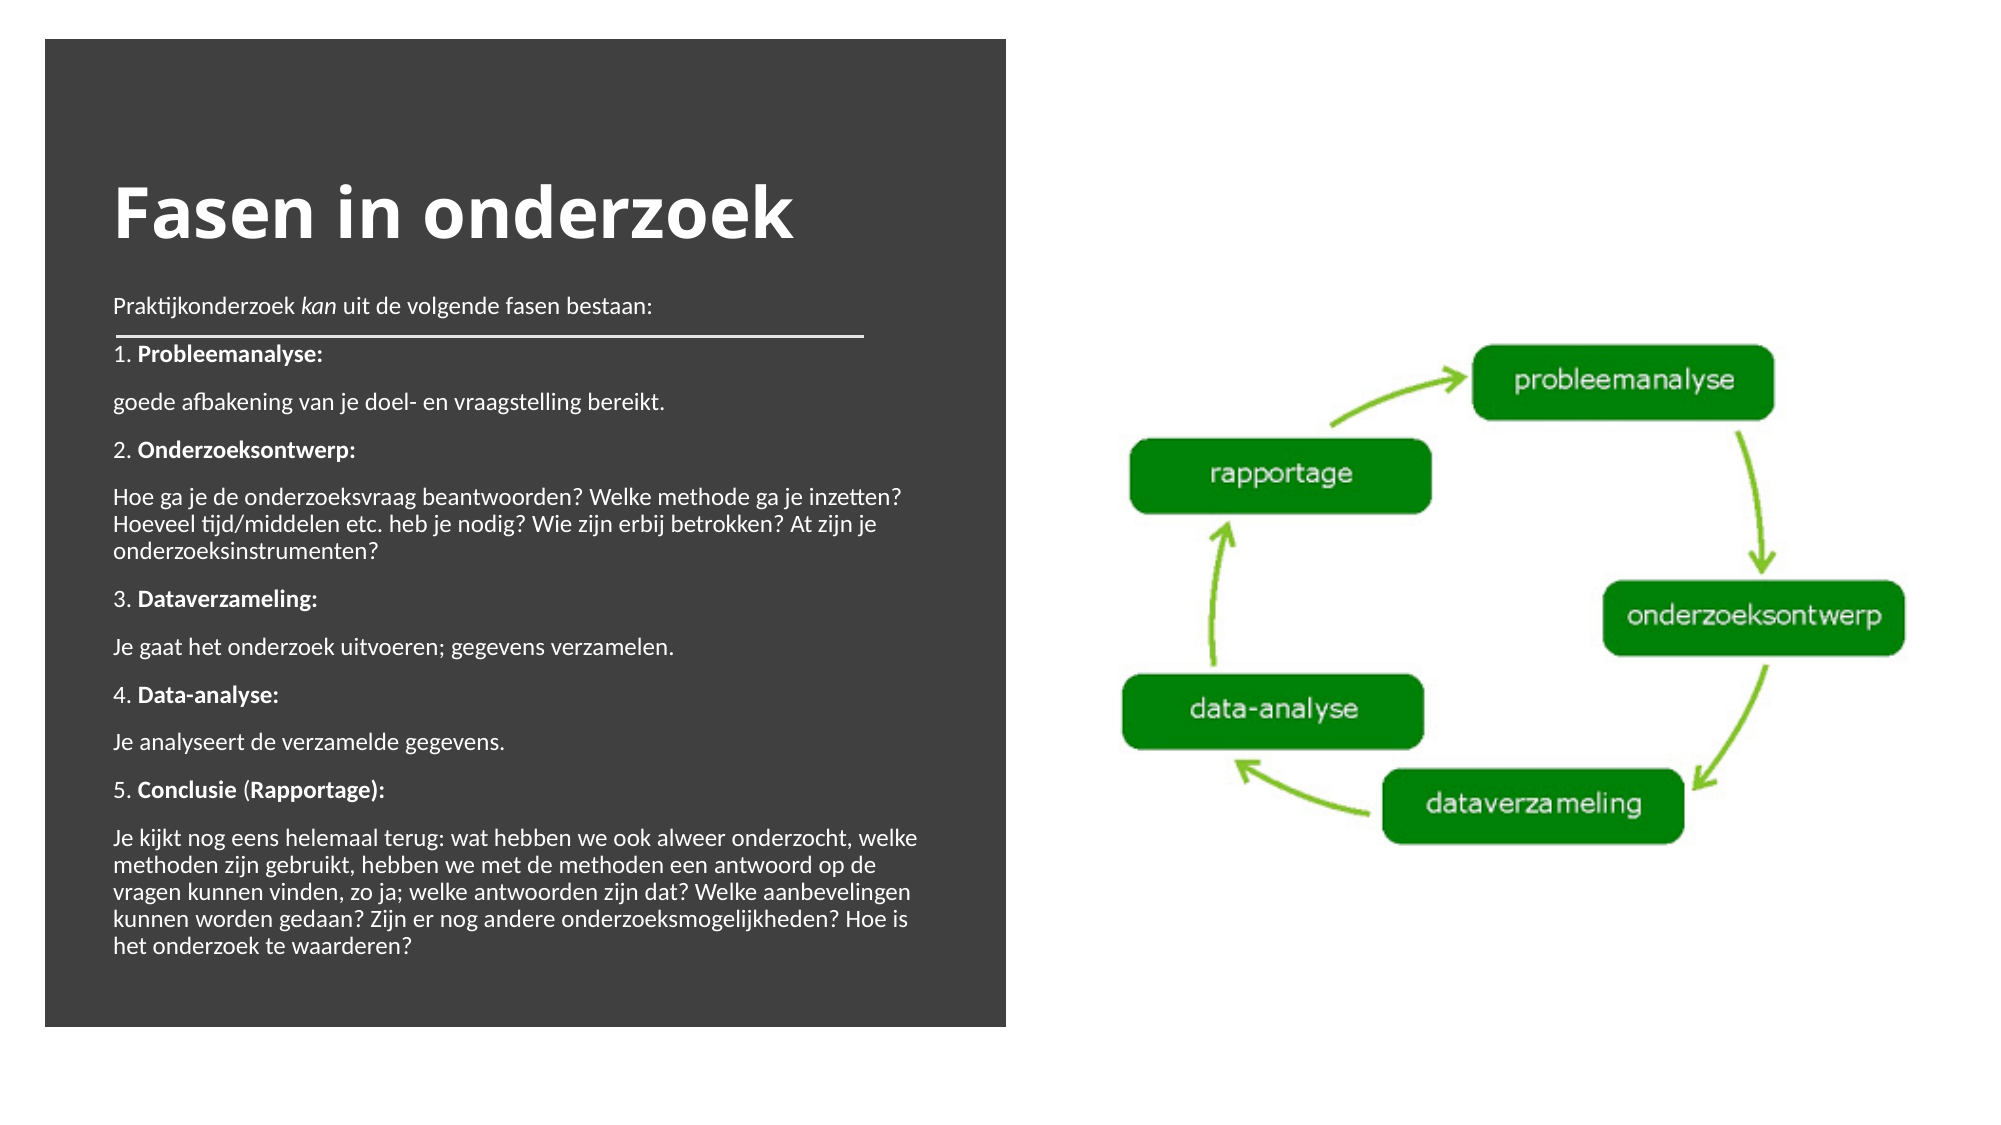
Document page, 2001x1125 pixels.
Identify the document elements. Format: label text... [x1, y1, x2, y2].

list Praktijkonderzoek kan uit de volgende fasen bestaan: 1. Probleemanalyse: goede afbakening van je doel- en vraagstelling bereikt. 2. Onderzoeksontwerp: Hoe ga je de onderzoeksvraag beantwoorden? Welke methode ga je inzetten? Hoeveel tijd/middelen etc. heb je nodig? Wie zijn erbij betrokken? At zijn je onderzoeksinstrumenten? 3. Dataverzameling: Je gaat het onderzoek uitvoeren; gegevens verzamelen. 4. Data-analyse: Je analyseert de verzamelde gegevens. 5. Conclusie (Rapportage): Je kijkt nog eens helemaal terug: wat hebben we ook alweer onderzocht, welke methoden zijn gebruikt, hebben we met de methoden een antwoord op de vragen kunnen vinden, zo ja; welke antwoorden zijn dat? Welke aanbevelingen kunnen worden gedaan? Zijn er nog andere onderzoeksmogelijkheden? Hoe is het onderzoek te waarderen? [98, 285, 957, 905]
picture [1028, 268, 2000, 922]
text_box [54, 49, 997, 1018]
title Fasen in onderzoek [97, 105, 957, 326]
